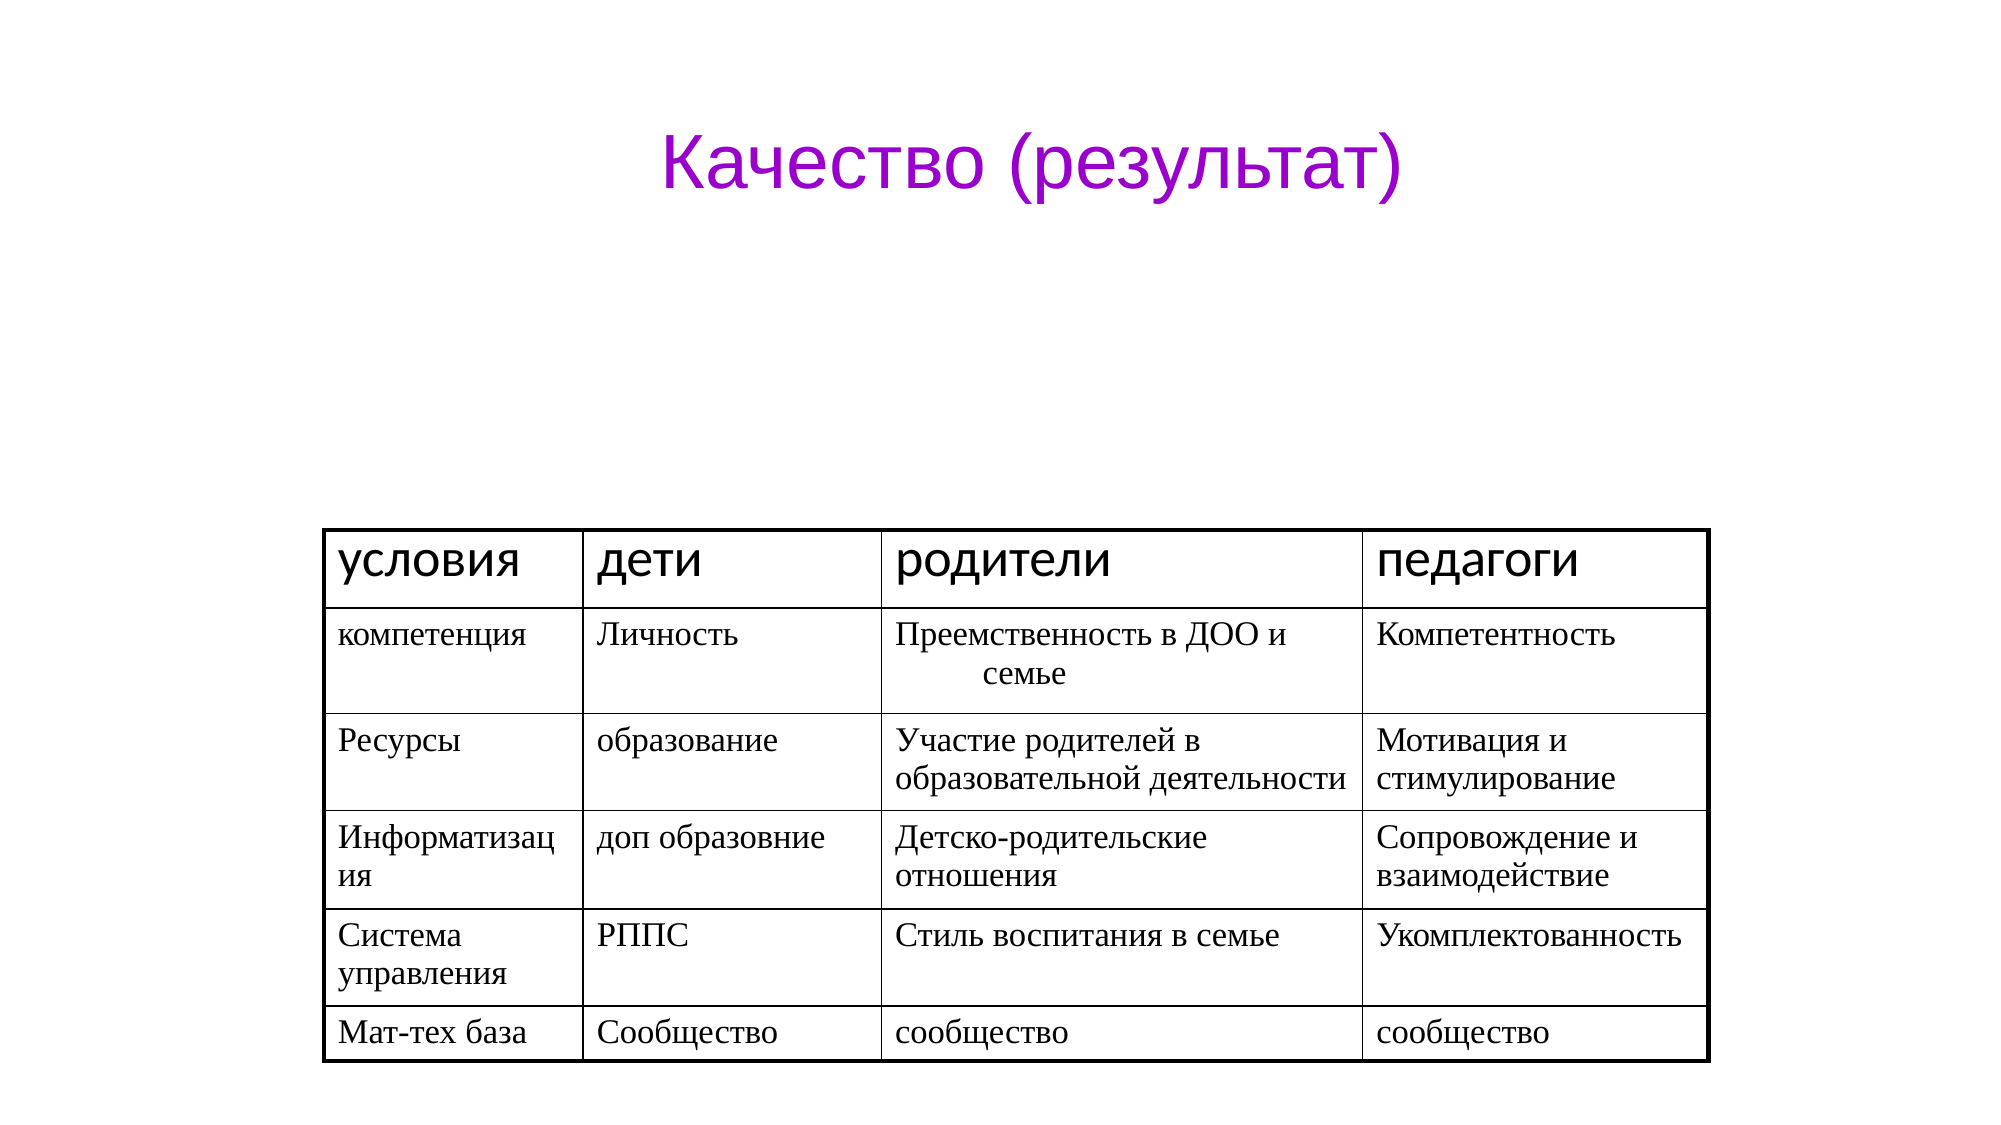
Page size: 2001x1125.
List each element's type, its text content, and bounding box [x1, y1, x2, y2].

table_cell РППС [584, 910, 881, 1005]
table_cell Стиль воспитания в семье [882, 910, 1362, 1005]
text_box Качество (результат) [645, 104, 1420, 212]
table_cell Сопровождение и взаимодействие [1363, 811, 1706, 908]
table_cell Ресурсы [326, 714, 582, 810]
table_cell доп образовние [584, 811, 881, 908]
table_cell Детско-родительские отношения [882, 811, 1362, 908]
table_cell Компетентность [1363, 609, 1706, 713]
table_cell Участие родителей в образовательной деятельности [882, 714, 1362, 810]
table_cell Информатизация [326, 811, 582, 908]
table_header родители [882, 532, 1362, 607]
table_cell Преемственность в ДОО и семье [882, 609, 1362, 713]
table_cell Мотивация и стимулирование [1363, 714, 1706, 810]
table_cell сообщество [882, 1007, 1362, 1059]
table_cell компетенция [326, 609, 582, 713]
table_header педагоги [1363, 532, 1706, 607]
table_cell сообщество [1363, 1007, 1706, 1059]
table_header дети [584, 532, 881, 607]
table_cell Личность [584, 609, 881, 713]
table_cell Мат-тех база [326, 1007, 582, 1059]
table_cell образование [584, 714, 881, 810]
table_cell Сообщество [584, 1007, 881, 1059]
table_header условия [326, 532, 582, 607]
table_cell Укомплектованность [1363, 910, 1706, 1005]
table_cell Система управления [326, 910, 582, 1005]
